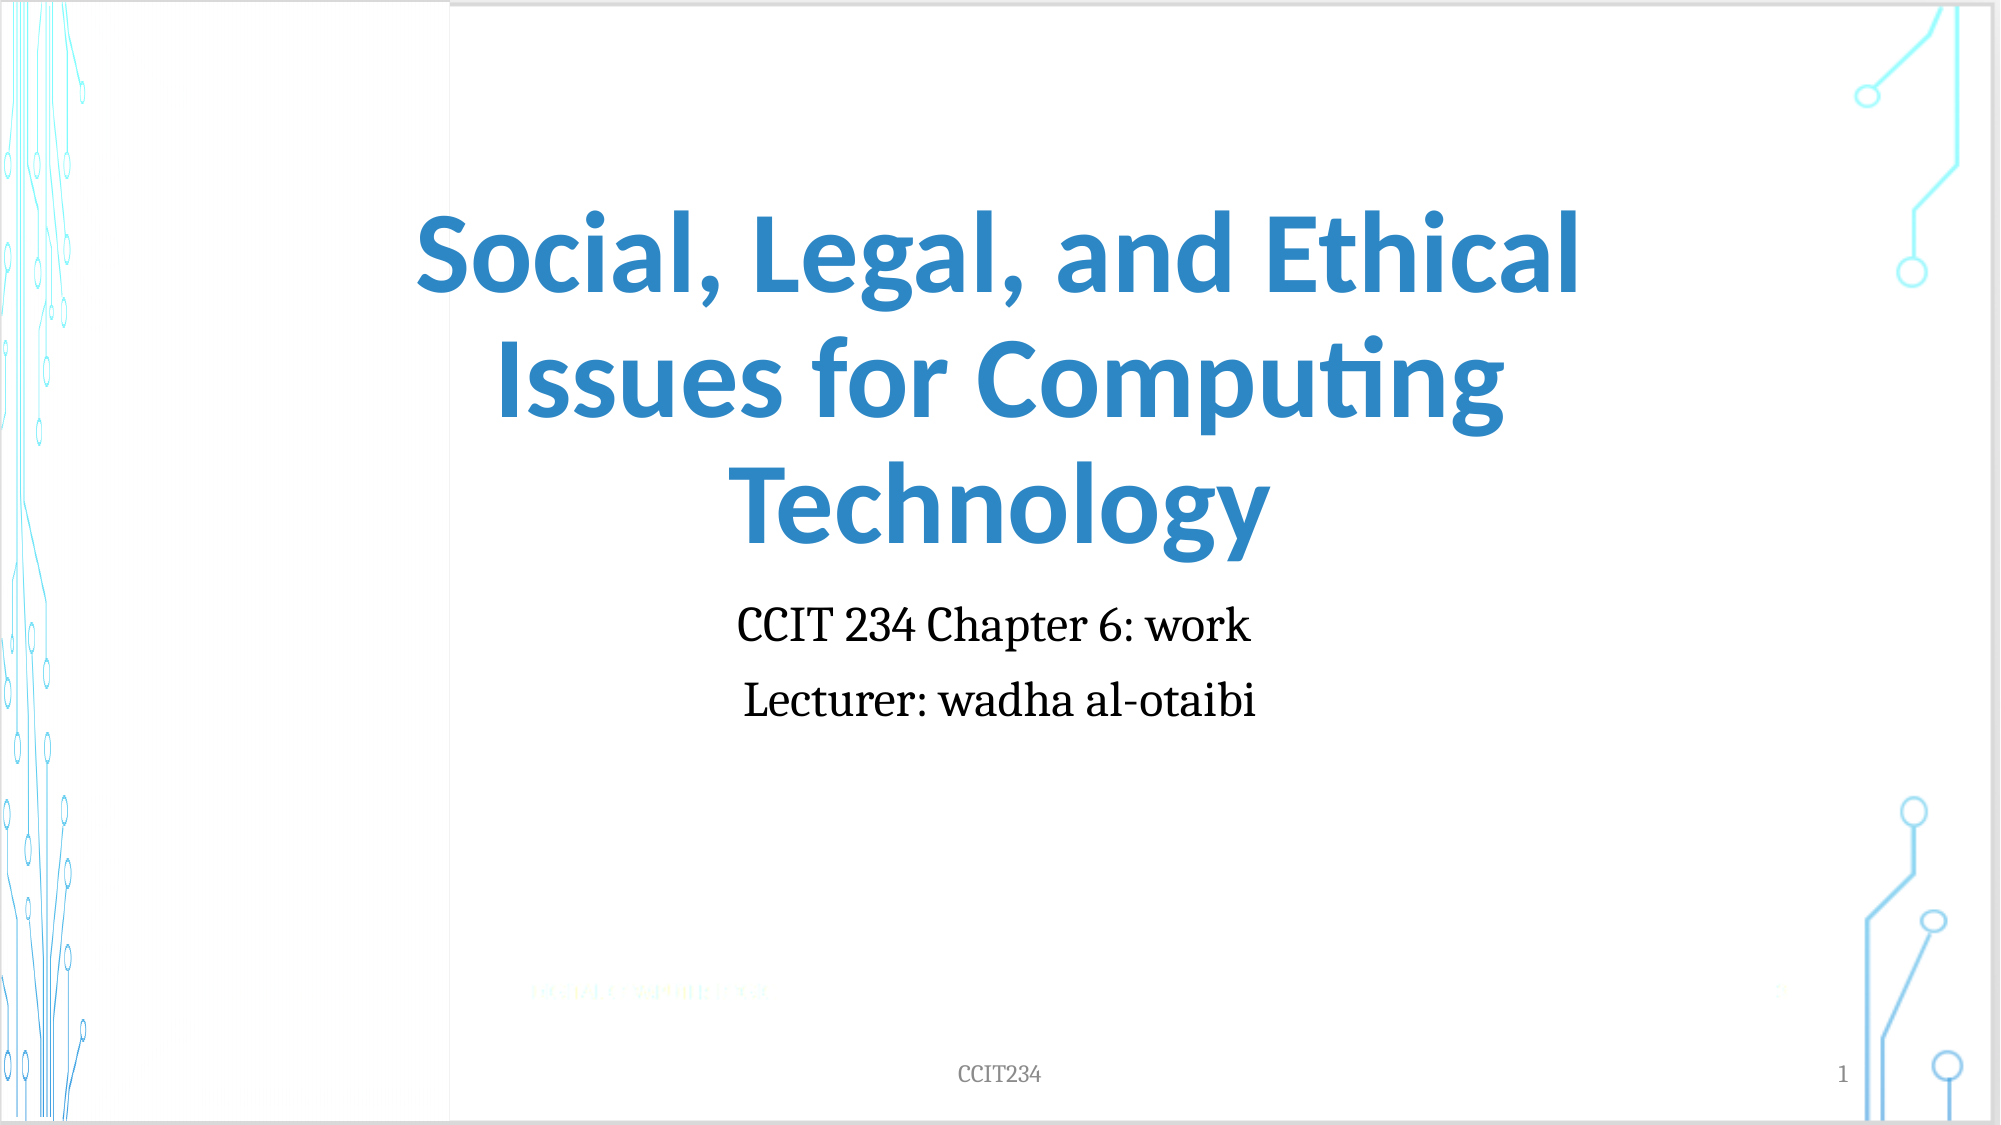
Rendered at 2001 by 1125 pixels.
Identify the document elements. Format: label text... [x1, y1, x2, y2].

footer CCIT234 [662, 1042, 1338, 1103]
title Social, Legal, and Ethical Issues for Computing Technology [450, 184, 1750, 576]
slide_number 1 [1412, 1042, 1863, 1103]
picture [0, 0, 2001, 1125]
subtitle CCIT 234 Chapter 6: work Lecturer: wadha al-otaibi [450, 590, 1750, 863]
